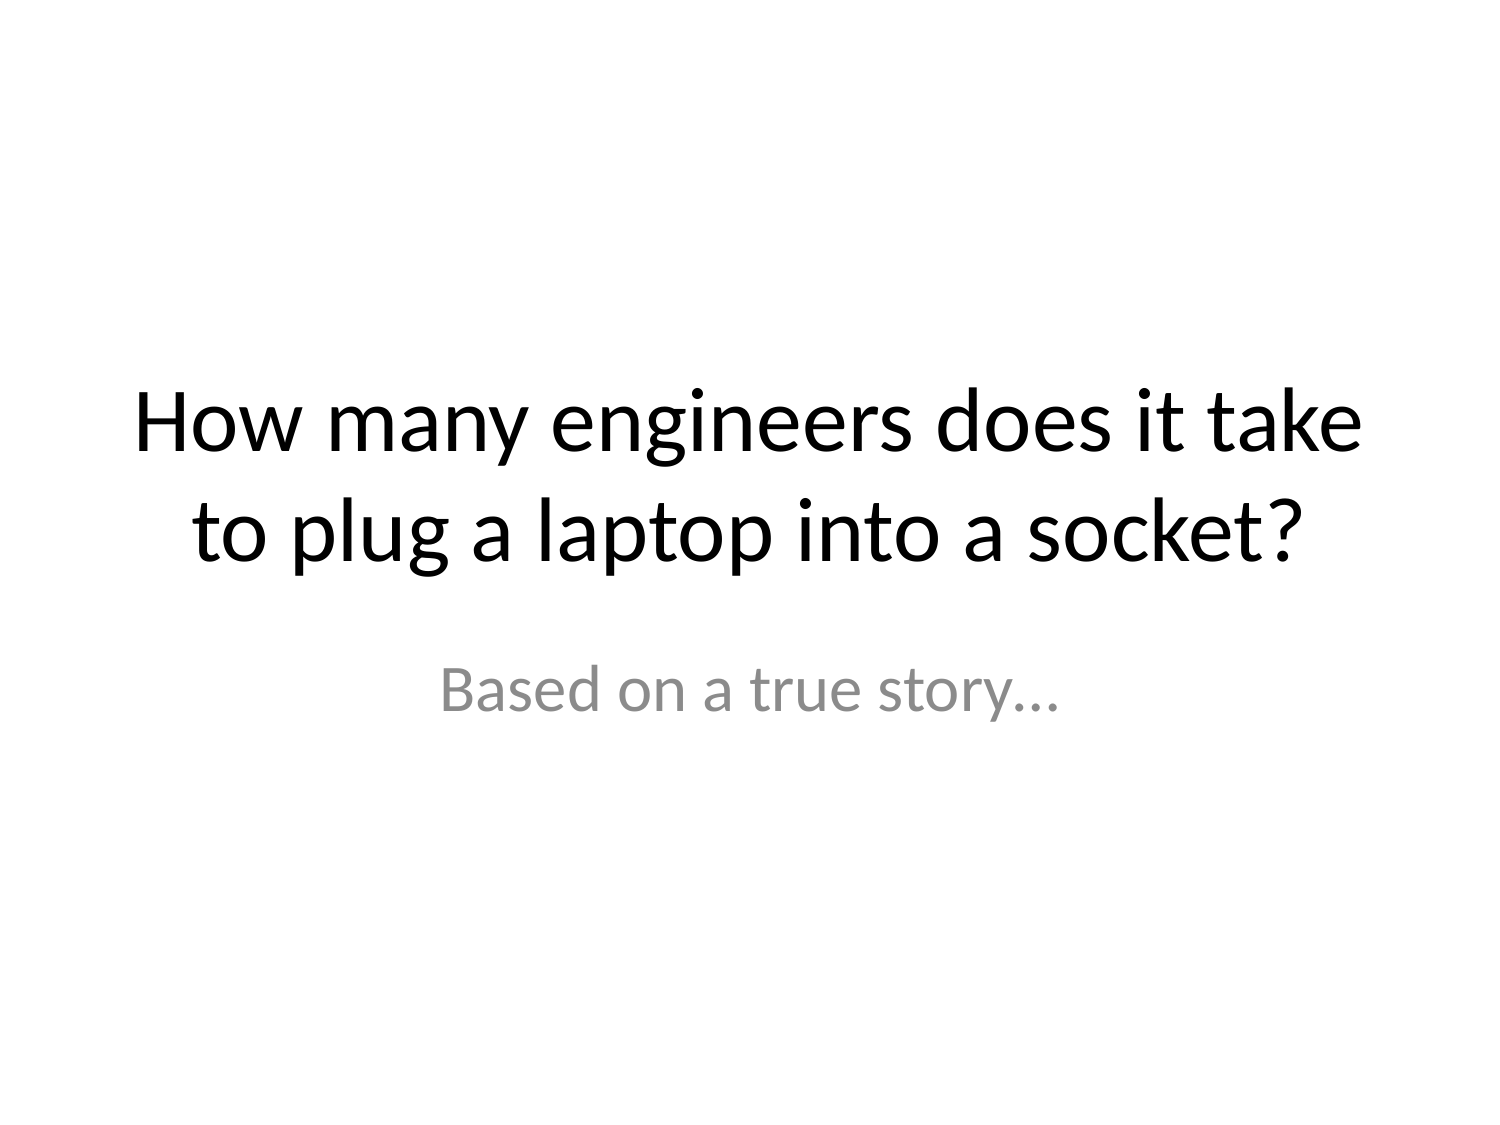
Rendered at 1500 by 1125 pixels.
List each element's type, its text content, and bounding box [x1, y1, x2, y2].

subtitle Based on a true story… [225, 637, 1275, 925]
title How many engineers does it take to plug a laptop into a socket? [112, 349, 1388, 591]
